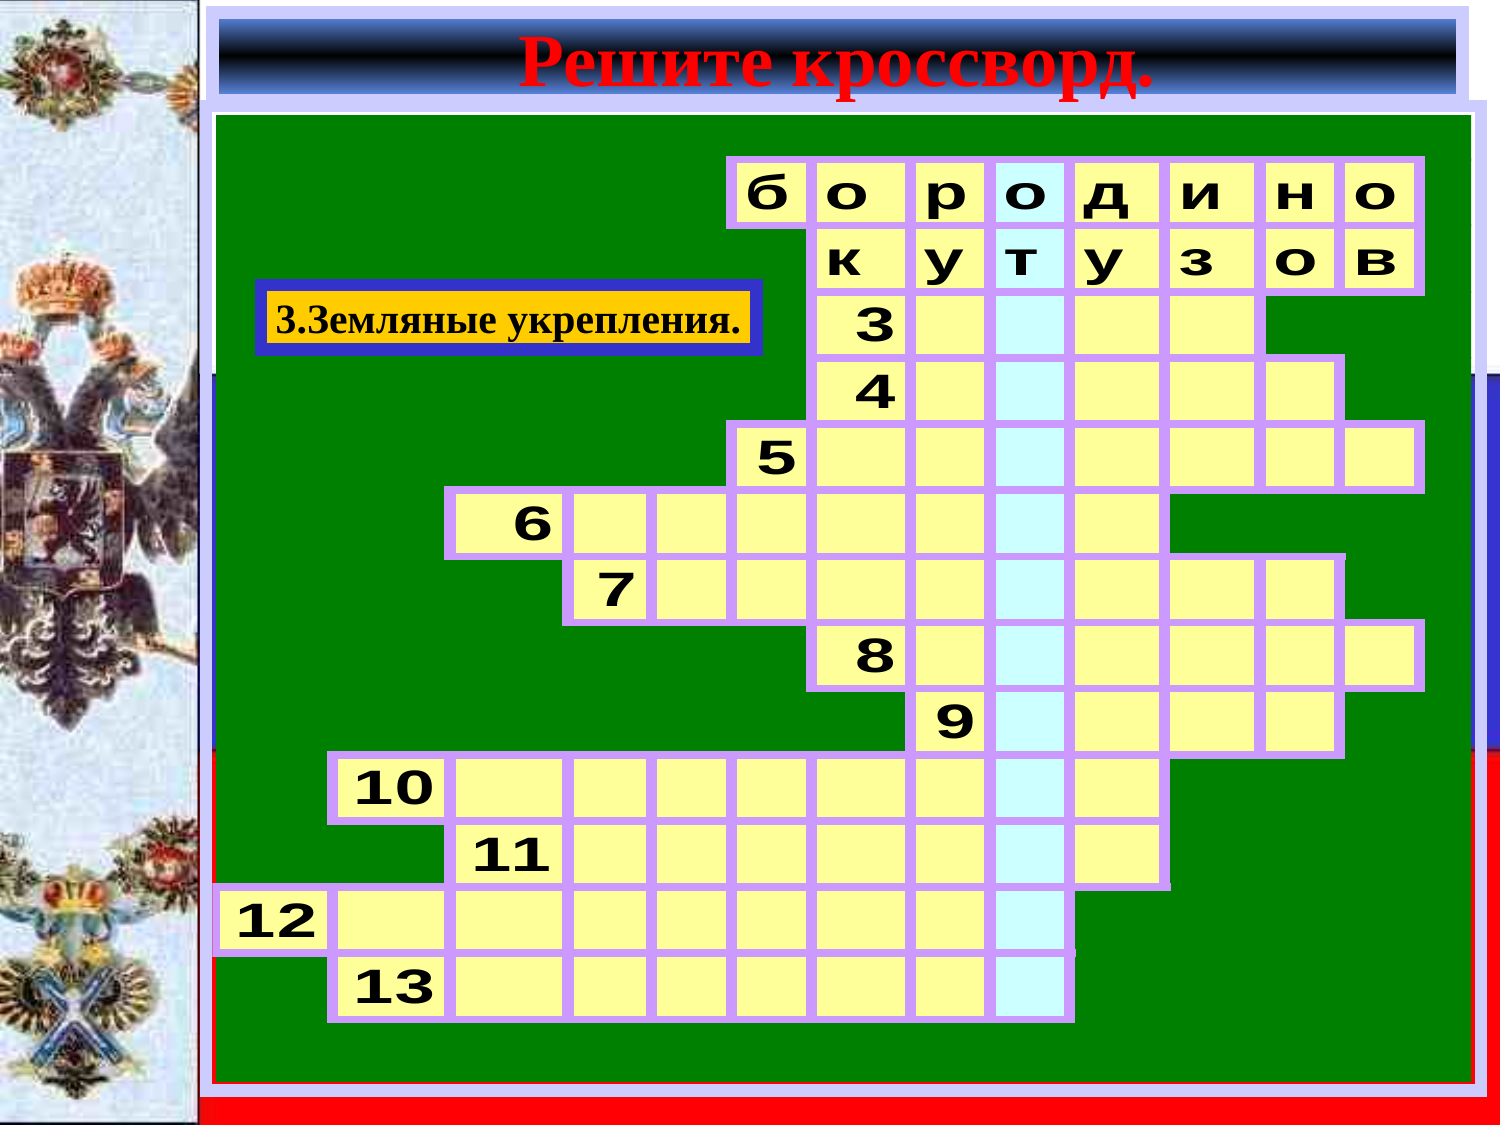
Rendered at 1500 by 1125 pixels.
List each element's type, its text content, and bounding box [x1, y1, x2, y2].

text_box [212, 112, 1476, 1085]
title Решите кроссворд. [212, 12, 1463, 101]
picture [0, 0, 1500, 1125]
